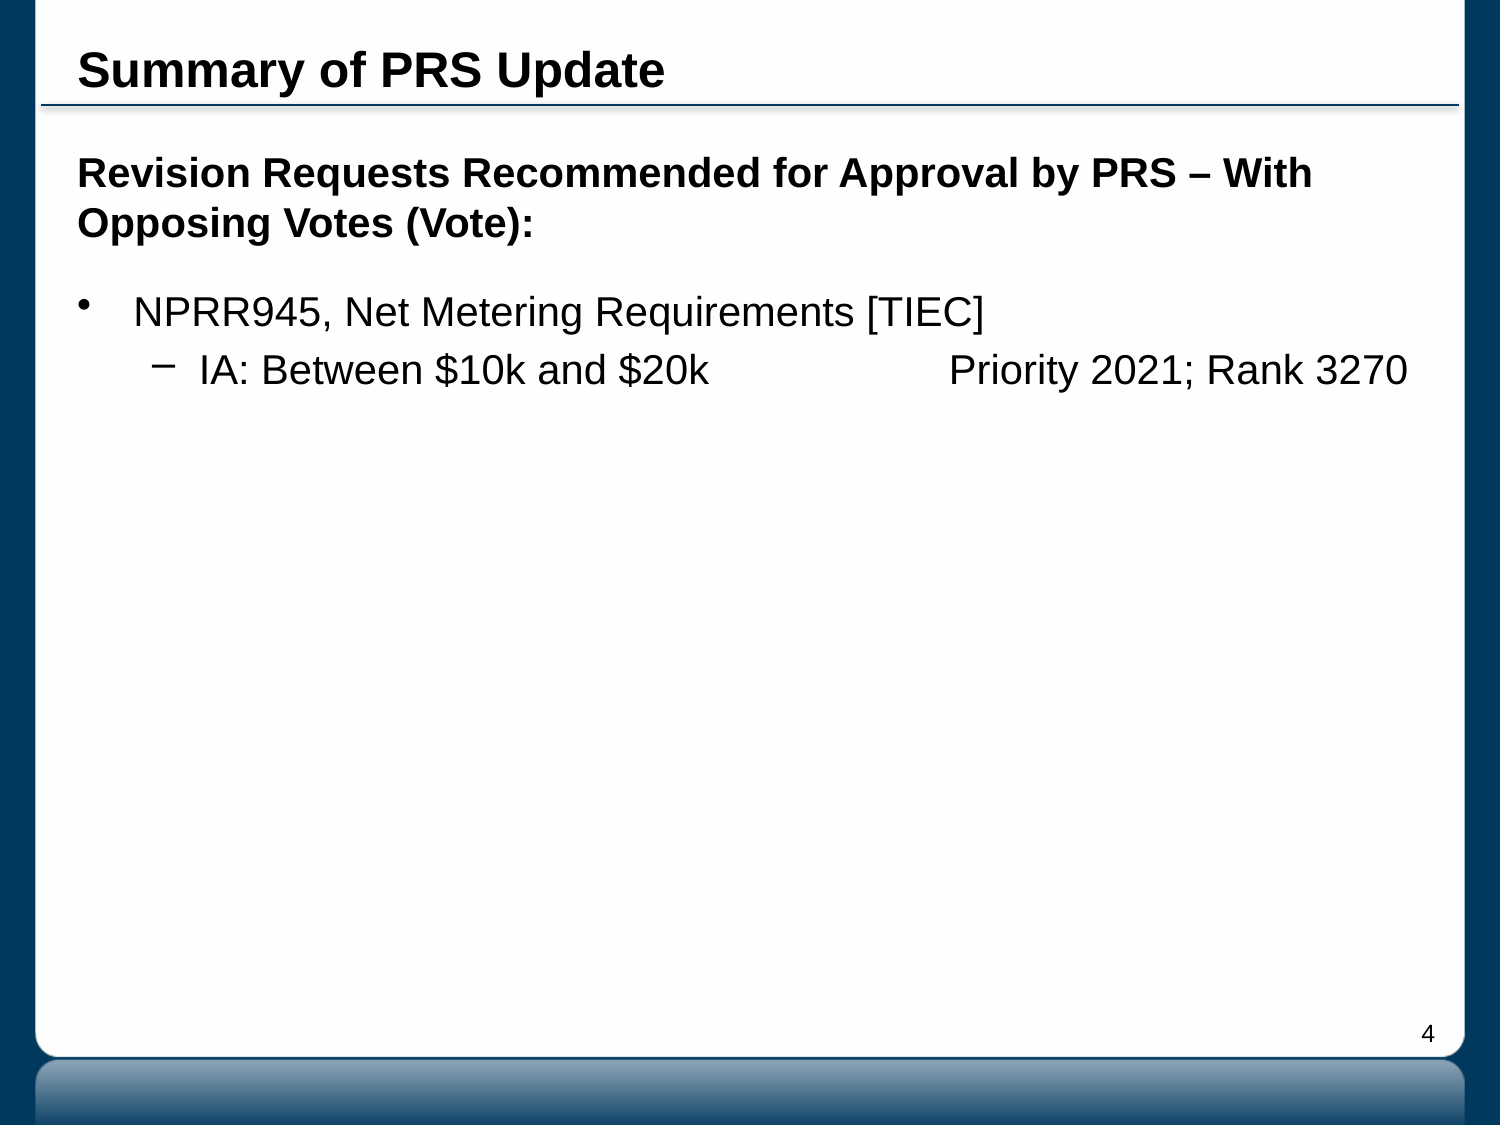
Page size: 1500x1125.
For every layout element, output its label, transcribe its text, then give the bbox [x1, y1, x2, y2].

text_box Revision Requests Recommended for Approval by PRS – With Opposing Votes (Vote): NPRR945, Net Metering Requirements [TIEC] IA: Between $10k and $20k Priority 2021; Rank 3270 [62, 138, 1450, 1049]
title Summary of PRS Update [62, 29, 1450, 106]
picture [35, 0, 1465, 1125]
